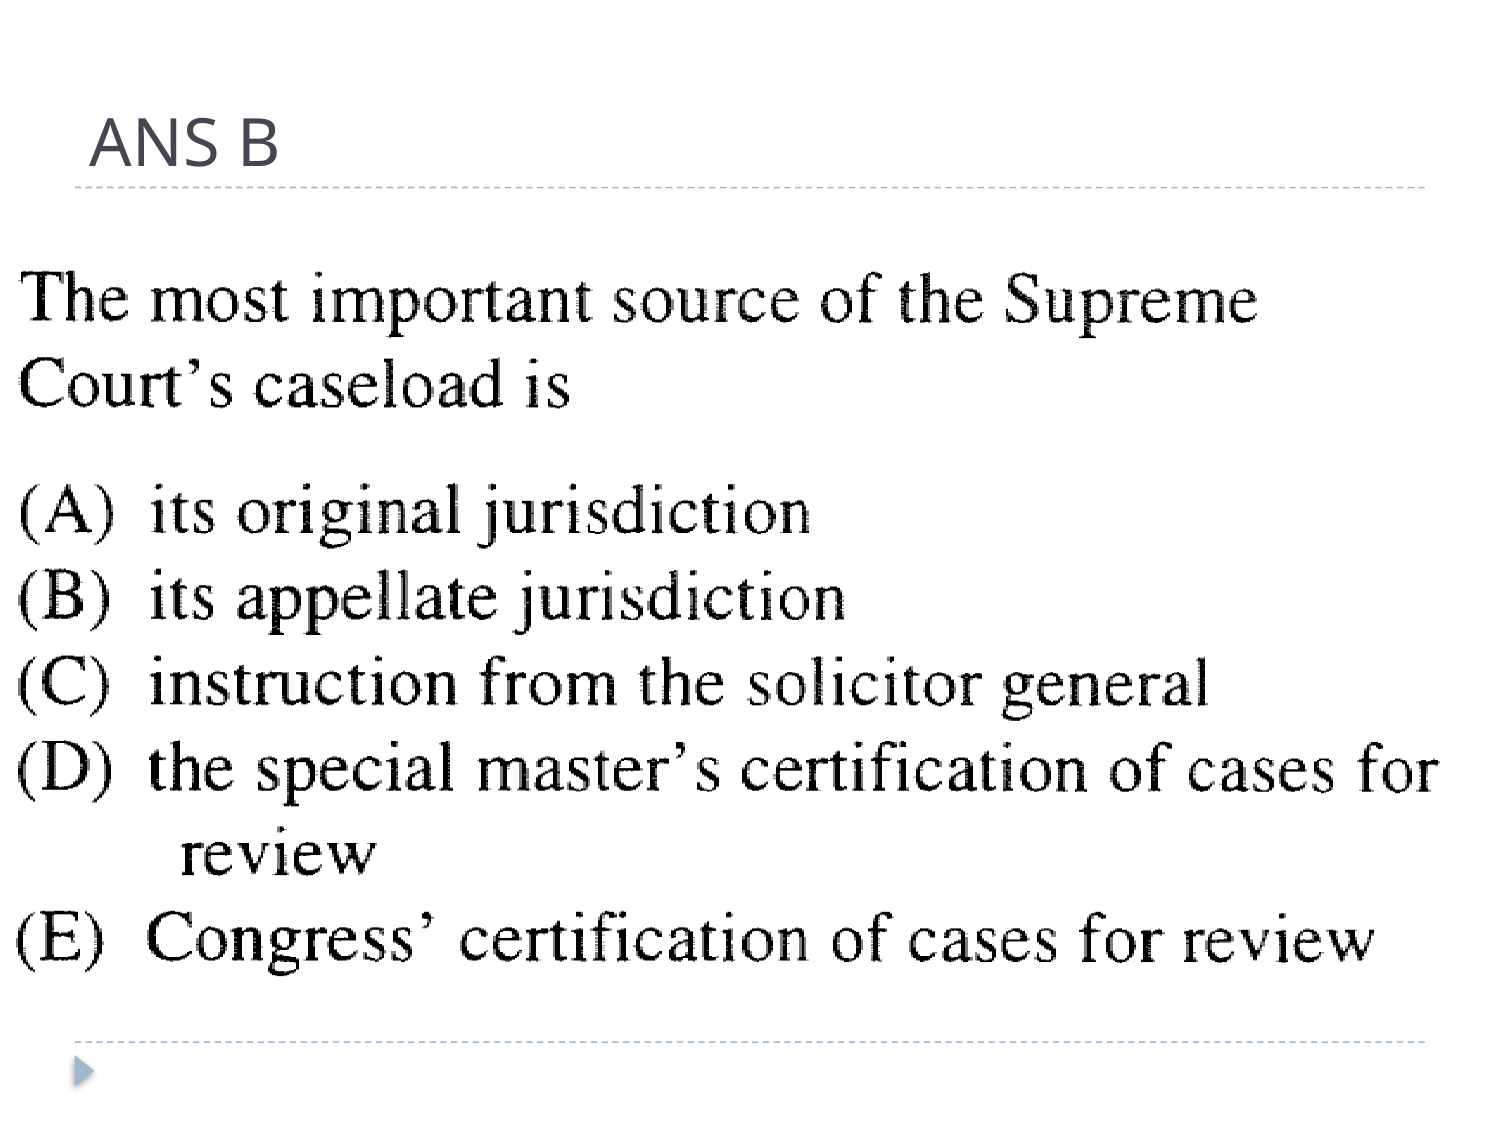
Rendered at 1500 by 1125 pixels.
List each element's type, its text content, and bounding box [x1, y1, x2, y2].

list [0, 250, 1500, 1001]
title ANS B [75, 24, 1425, 188]
